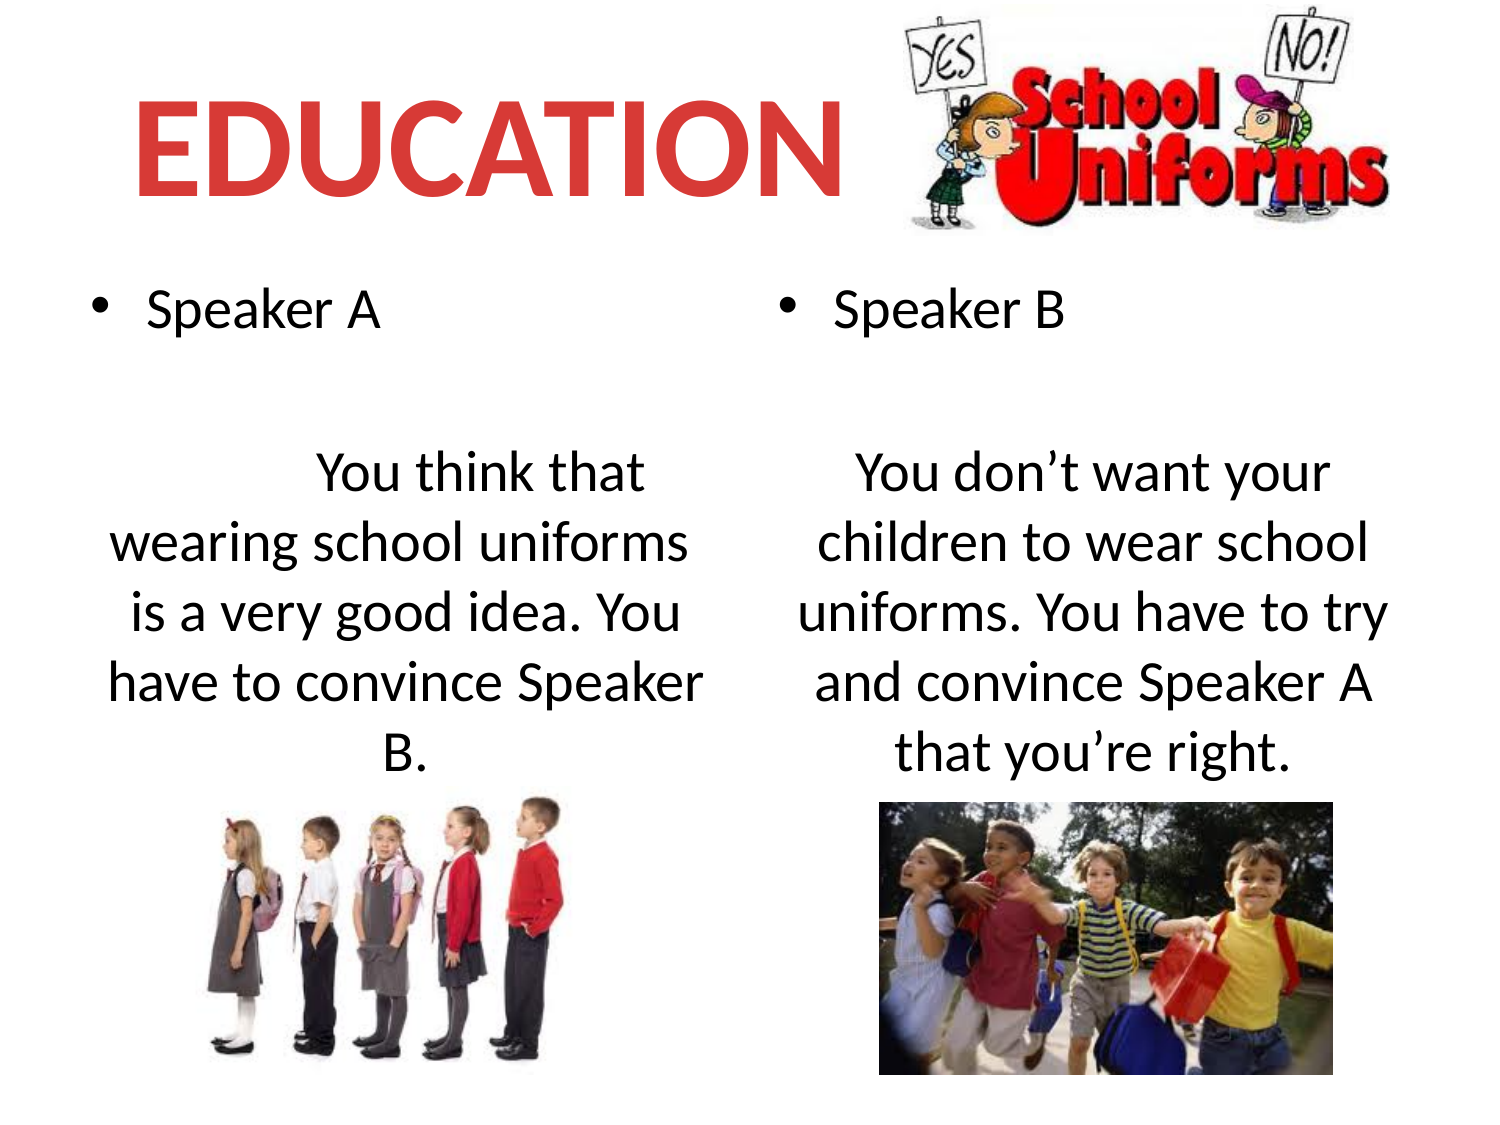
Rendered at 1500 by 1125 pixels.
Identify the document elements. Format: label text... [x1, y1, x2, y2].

picture [170, 786, 598, 1075]
list Speaker A You think that wearing school uniforms is a very good idea. You have to convince Speaker B. [75, 262, 738, 1005]
picture [879, 802, 1334, 1075]
picture [903, 4, 1390, 236]
list Speaker B You don’t want your children to wear school uniforms. You have to try and convince Speaker A that you’re right. [762, 262, 1425, 1005]
text_box EDUCATION [53, 42, 898, 233]
